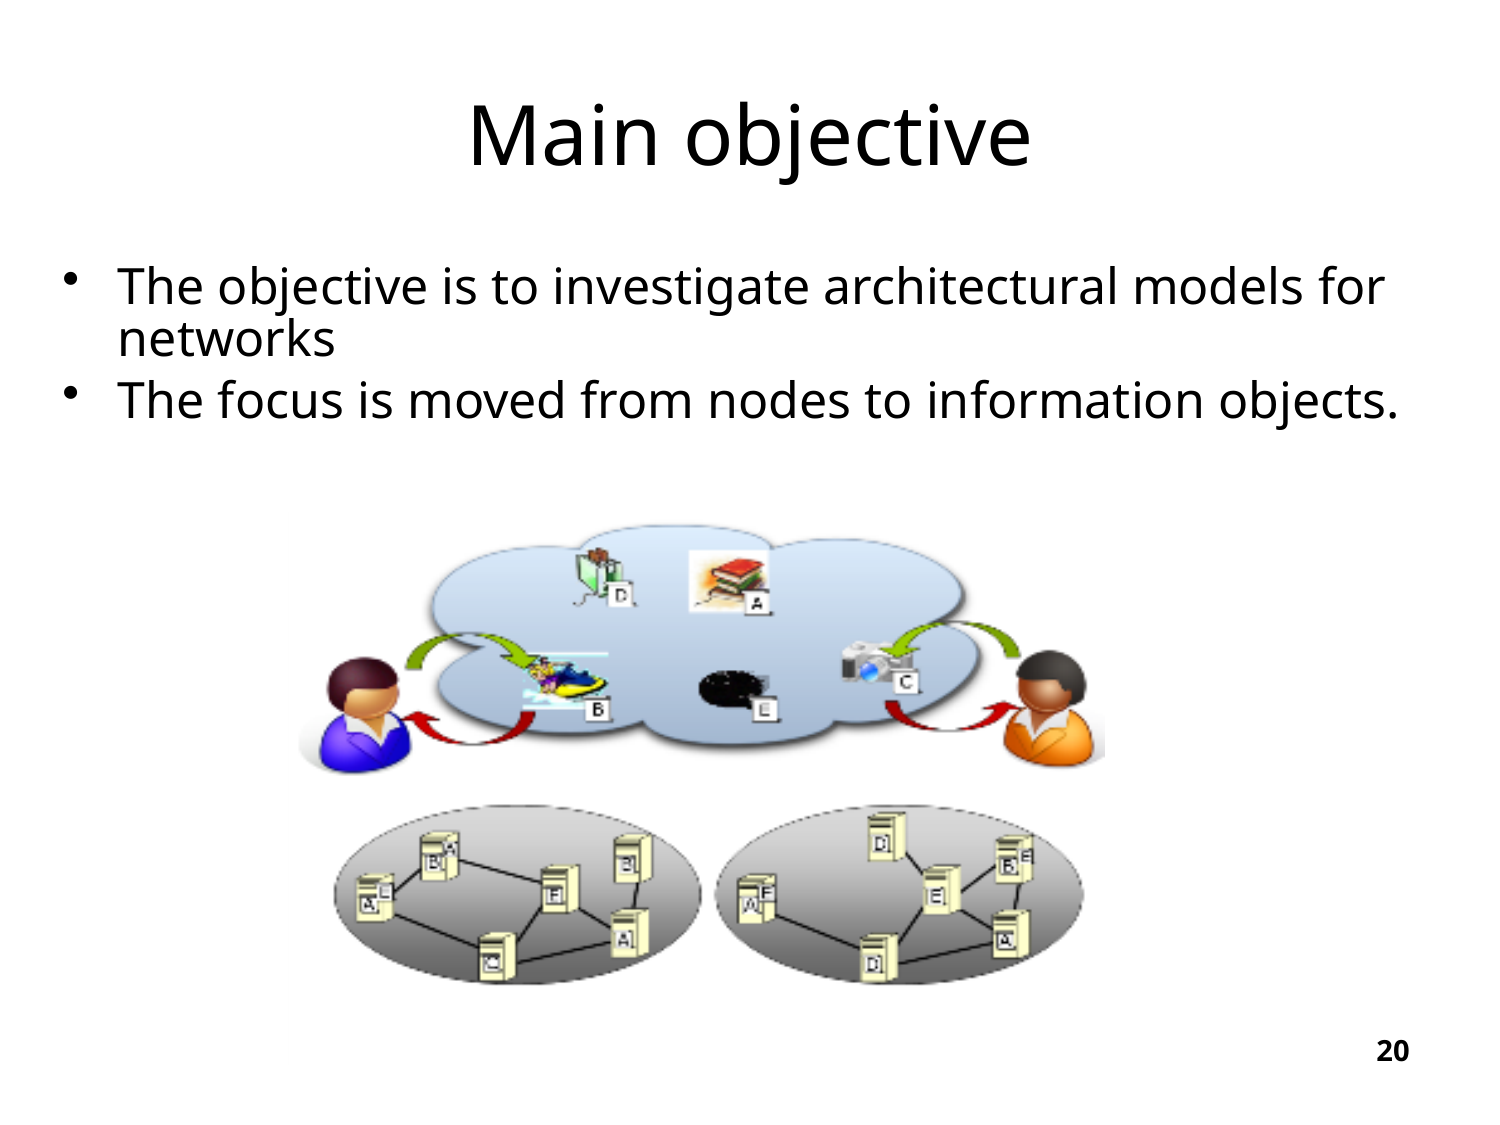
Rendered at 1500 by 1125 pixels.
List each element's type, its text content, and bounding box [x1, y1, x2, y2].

picture [287, 512, 1105, 1065]
title Main objective [74, 44, 1426, 234]
list The objective is to investigate architectural models for networks The focus is moved from nodes to information objects. [62, 262, 1414, 436]
slide_number 20 [1074, 1024, 1426, 1103]
